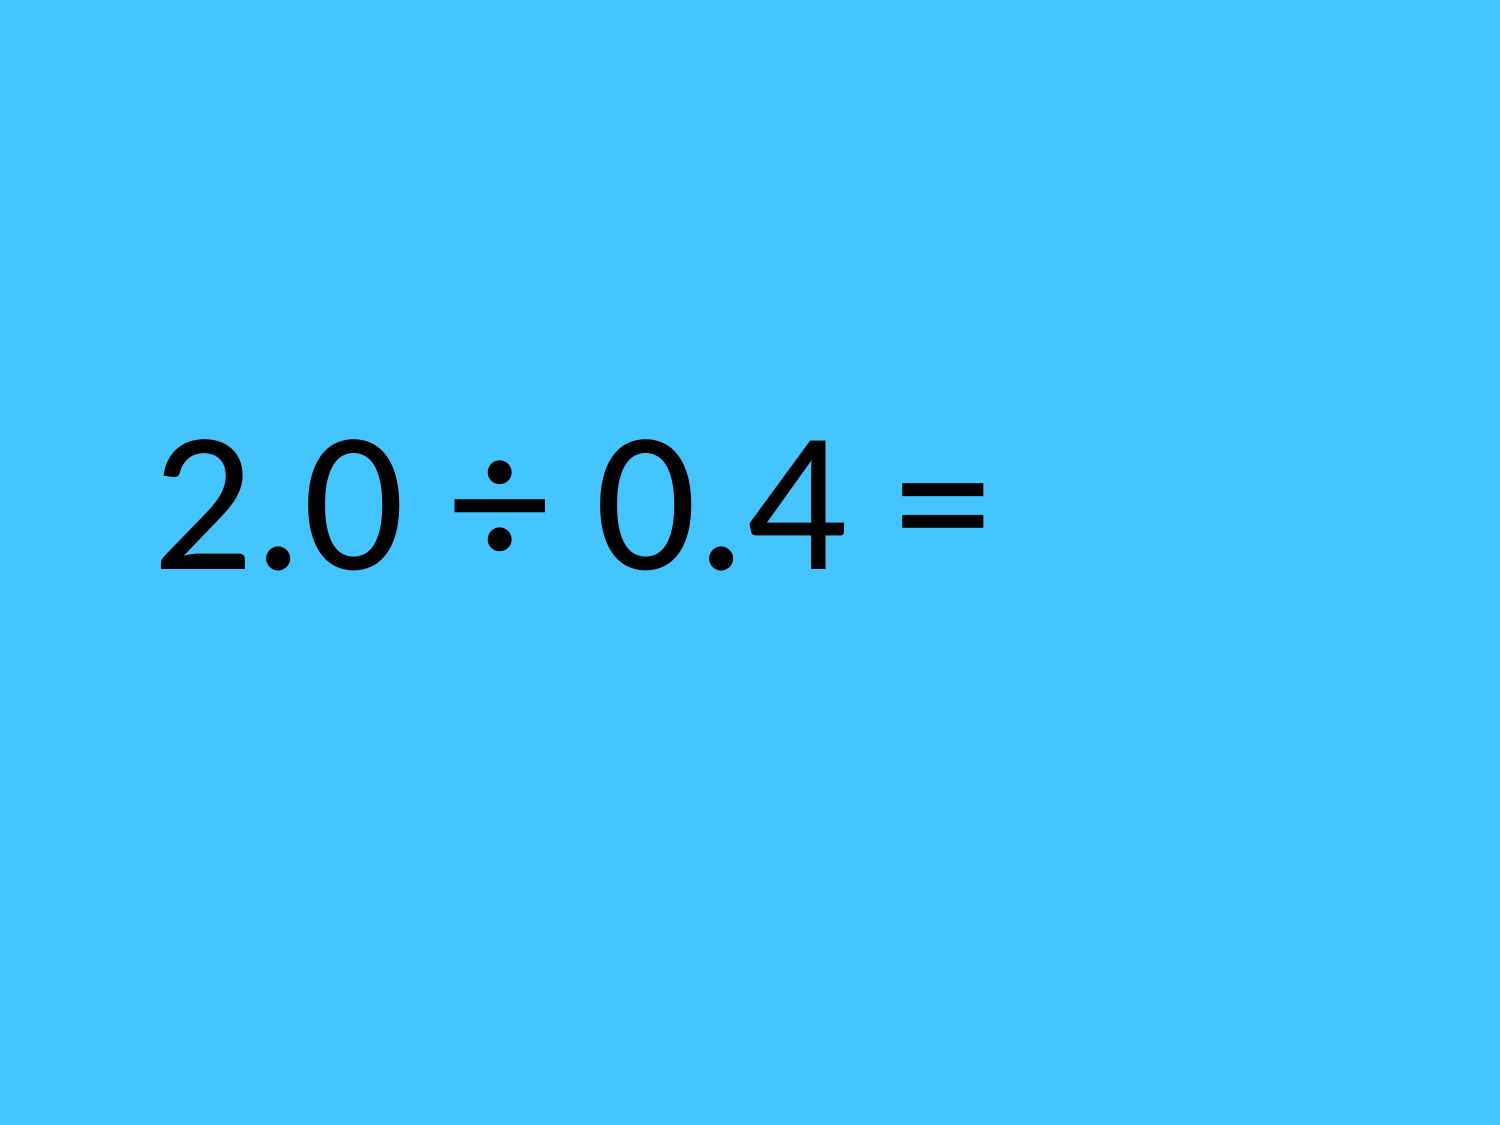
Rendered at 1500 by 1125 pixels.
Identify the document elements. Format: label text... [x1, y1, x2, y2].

text_box 2.0 ÷ 0.4 = [137, 362, 1138, 618]
